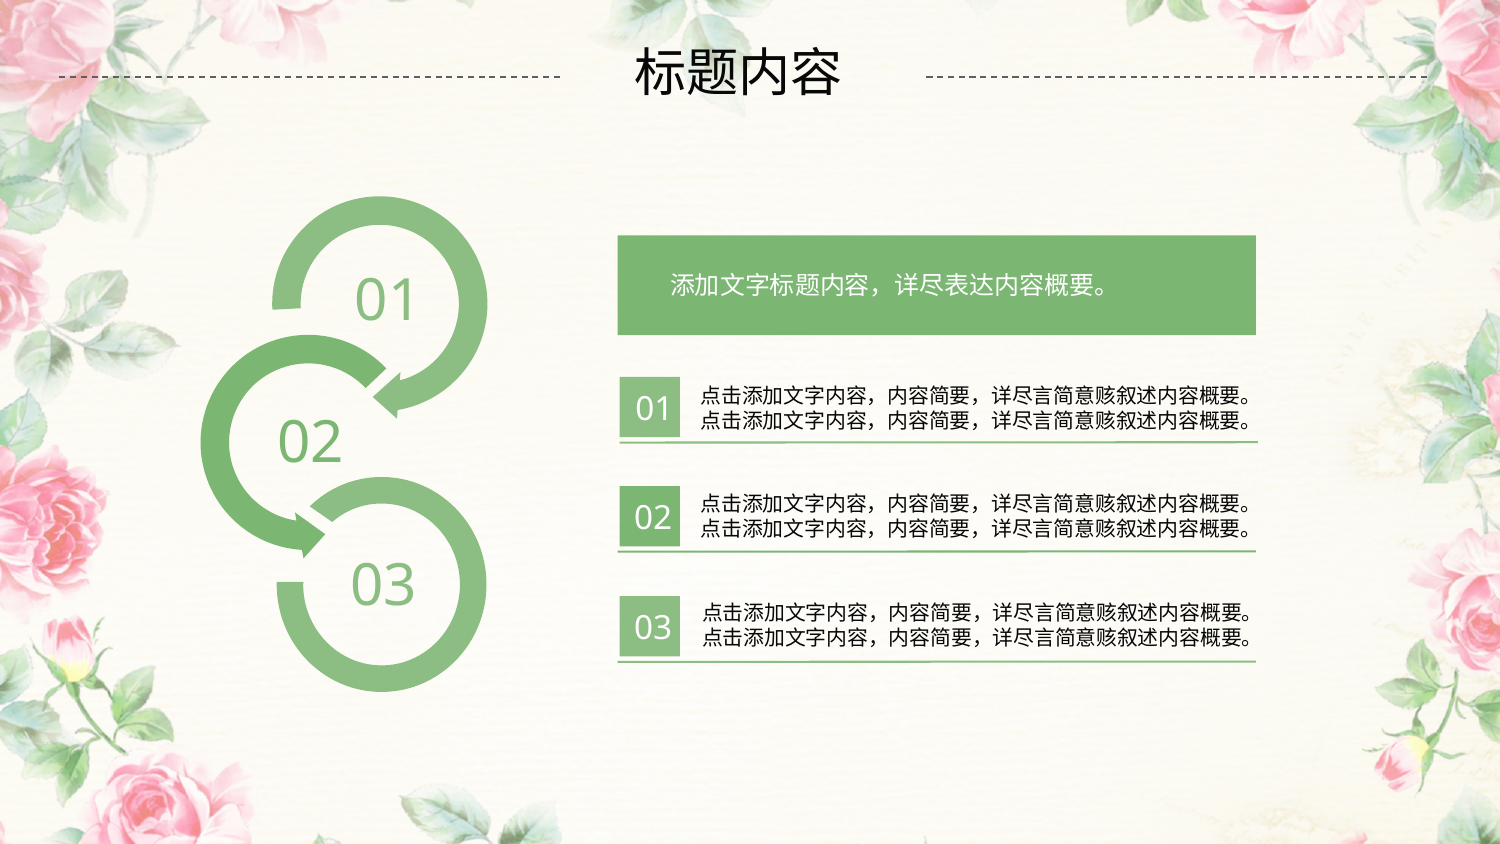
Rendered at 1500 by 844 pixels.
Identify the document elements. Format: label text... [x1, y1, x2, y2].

text_box [617, 484, 682, 548]
text_box [617, 375, 682, 439]
text_box [617, 594, 682, 658]
text_box 点击添加文字内容，内容简要，详尽言简意赅叙述内容概要。 点击添加文字内容，内容简要，详尽言简意赅叙述内容概要。 [686, 375, 1277, 441]
text_box 02 [619, 489, 686, 544]
text_box 01 [620, 379, 686, 435]
text_box 03 [619, 599, 687, 654]
text_box 03 [336, 539, 433, 625]
text_box [270, 194, 490, 421]
text_box [198, 332, 389, 561]
text_box 标题内容 [608, 32, 868, 110]
text_box 添加文字标题内容，详尽表达内容概要。 [655, 262, 1136, 308]
text_box [615, 233, 1258, 337]
text_box 02 [262, 396, 359, 482]
text_box 点击添加文字内容，内容简要，详尽言简意赅叙述内容概要。 点击添加文字内容，内容简要，详尽言简意赅叙述内容概要。 [686, 483, 1277, 549]
picture [0, 0, 1500, 844]
text_box [274, 474, 489, 695]
text_box 01 [340, 254, 437, 340]
text_box 点击添加文字内容，内容简要，详尽言简意赅叙述内容概要。 点击添加文字内容，内容简要，详尽言简意赅叙述内容概要。 [687, 592, 1278, 658]
